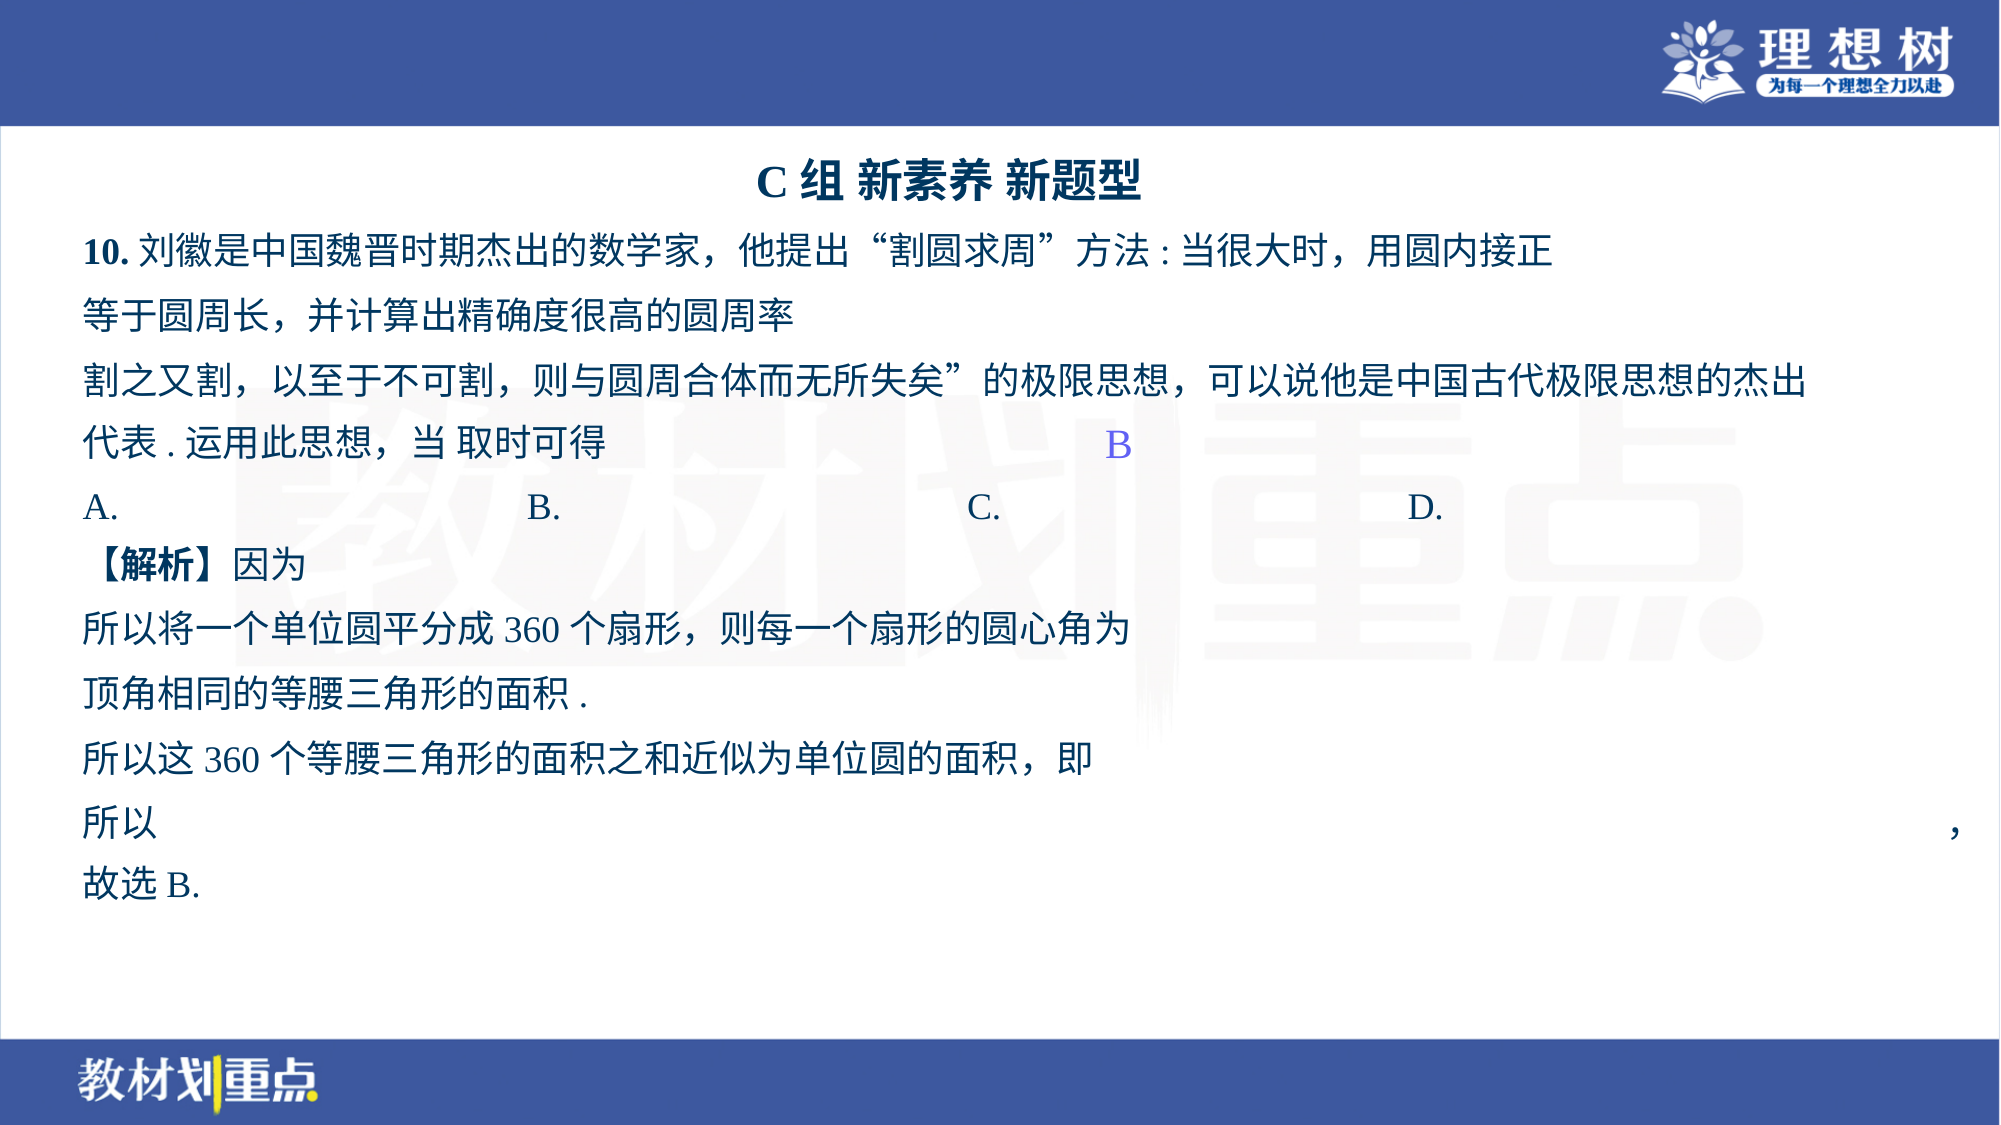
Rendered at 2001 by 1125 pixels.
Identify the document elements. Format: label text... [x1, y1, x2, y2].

text_box C组 新素养 新题型 [82, 129, 1817, 201]
picture [0, 0, 2000, 1125]
text_box B [1090, 414, 1149, 465]
